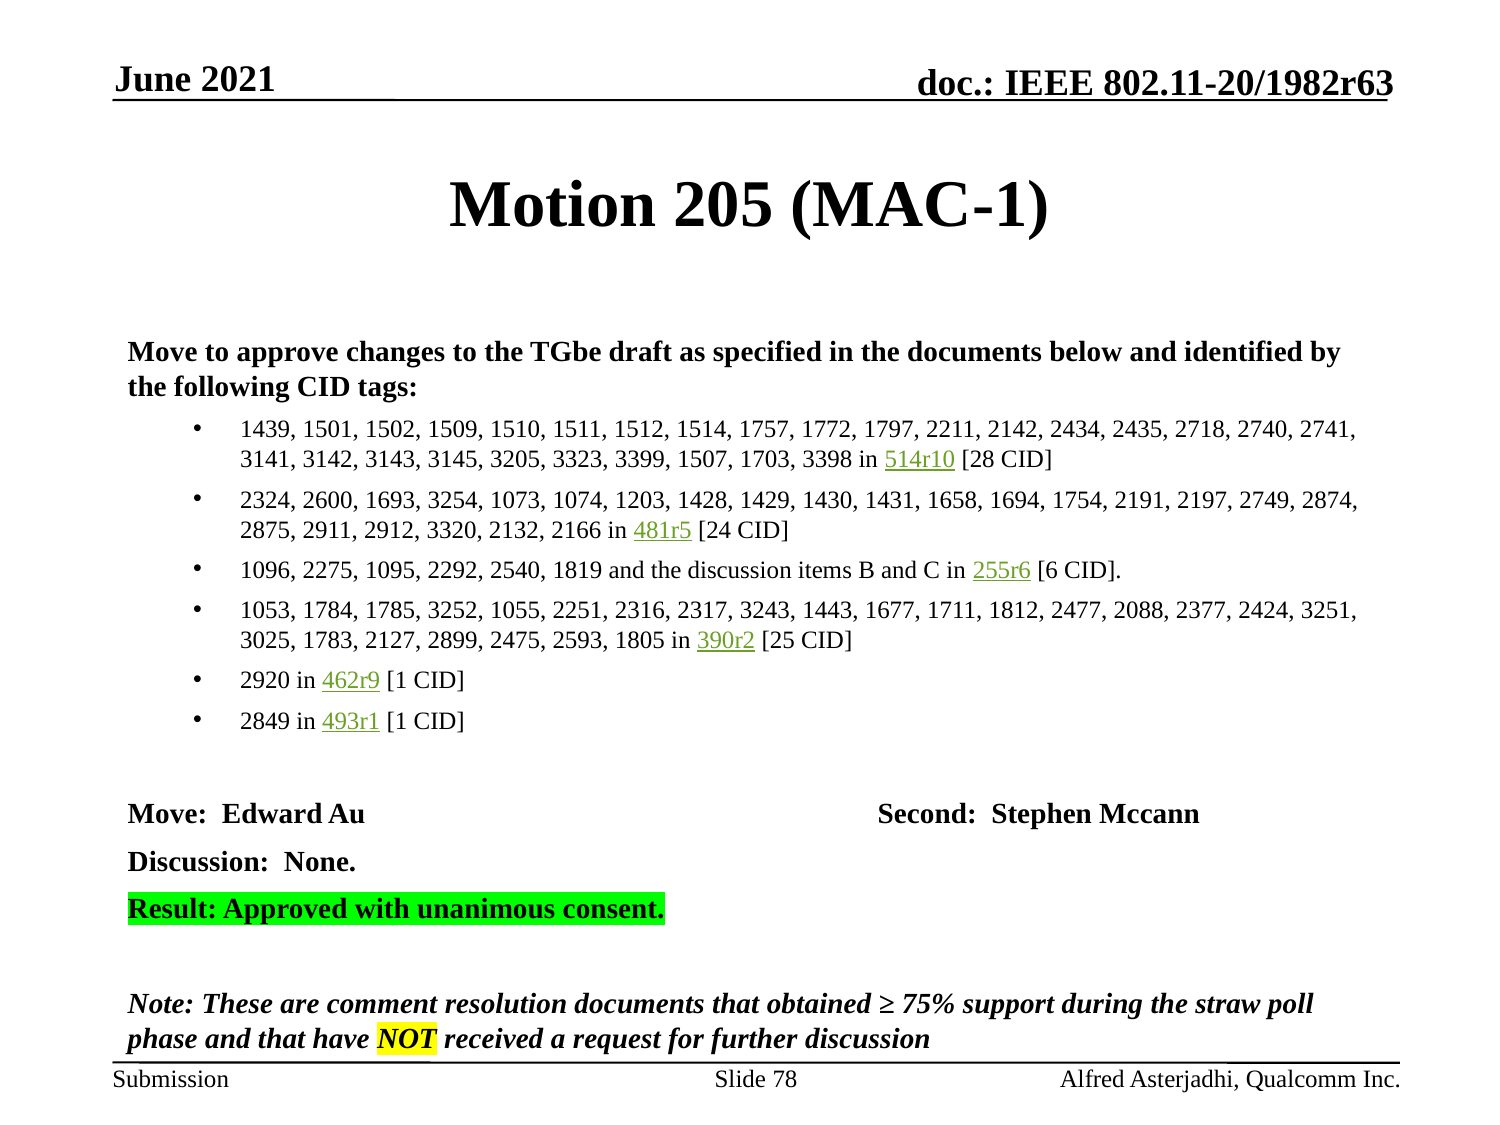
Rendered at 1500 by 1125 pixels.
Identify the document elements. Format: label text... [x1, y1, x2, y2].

title Motion 205 (MAC-1) [112, 112, 1388, 288]
footer Alfred Asterjadhi, Qualcomm Inc. [878, 1061, 1402, 1093]
slide_number Slide 78 [712, 1061, 800, 1123]
list Move to approve changes to the TGbe draft as specified in the documents below and identified by the following CID tags: 1439, 1501, 1502, 1509, 1510, 1511, 1512, 1514, 1757, 1772, 1797, 2211, 2142, 2434, 2435, 2718, 2740, 2741, 3141, 3142, 3143, 3145, 3205, 3323, 3399, 1507, 1703, 3398 in 514r10 [28 CID] 2324, 2600, 1693, 3254, 1073, 1074, 1203, 1428, 1429, 1430, 1431, 1658, 1694, 1754, 2191, 2197, 2749, 2874, 2875, 2911, 2912, 3320, 2132, 2166 in 481r5 [24 CID] 1096, 2275, 1095, 2292, 2540, 1819 and the discussion items B and C in 255r6 [6 CID]. 1053, 1784, 1785, 3252, 1055, 2251, 2316, 2317, 3243, 1443, 1677, 1711, 1812, 2477, 2088, 2377, 2424, 3251, 3025, 1783, 2127, 2899, 2475, 2593, 1805 in 390r2 [25 CID] 2920 in 462r9 [1 CID] 2849 in 493r1 [1 CID] Move: Edward Au Second: Stephen Mccann Discussion: None. Result: Approved with unanimous consent. Note: These are comment resolution documents that obtained ≥ 75% support during the straw poll phase and that have NOT received a request for further discussion [112, 324, 1388, 1063]
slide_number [114, 54, 423, 100]
